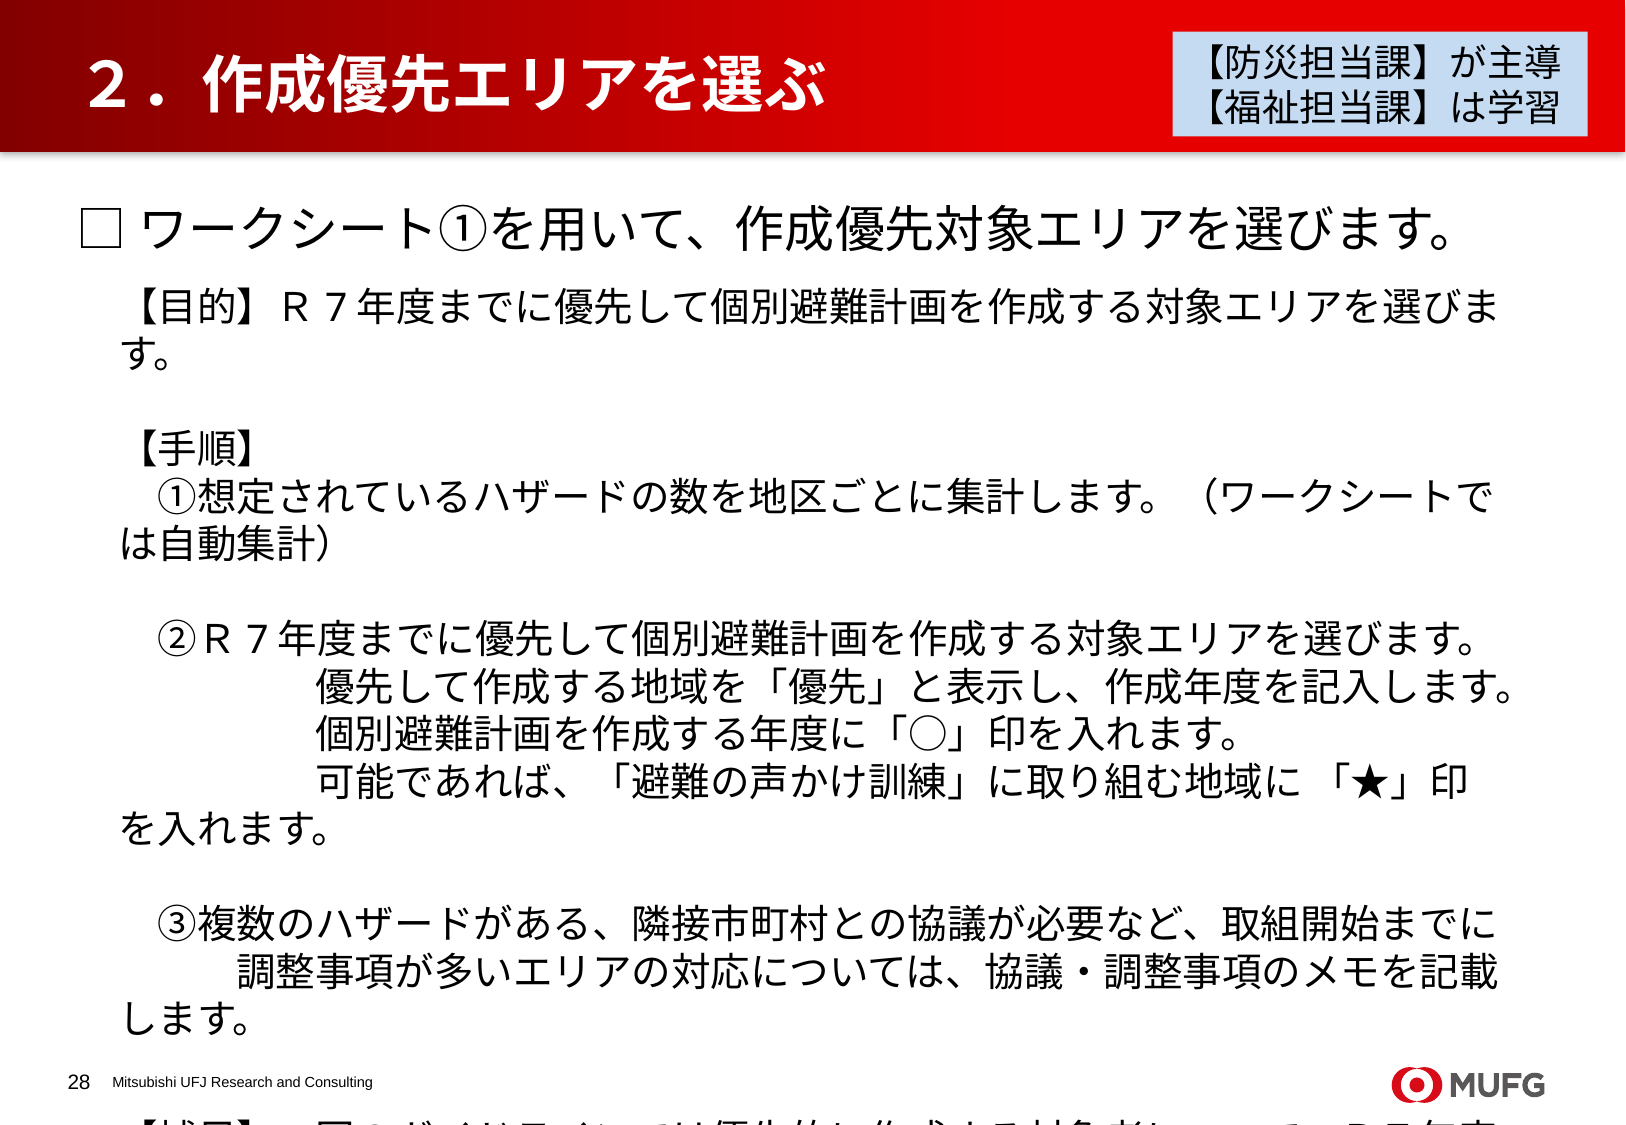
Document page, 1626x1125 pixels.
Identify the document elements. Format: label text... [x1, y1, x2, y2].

text_box 【防災担当課】が主導 【福祉担当課】は学習 [1172, 31, 1588, 137]
text_box 【目的】Ｒ7年度までに優先して個別避難計画を作成する対象エリアを選びます。 【手順】 ①想定されているハザードの数を地区ごとに集計します。（ワークシートでは自動集計） ②Ｒ7年度までに優先して個別避難計画を作成する対象エリアを選びます。 優先して作成する地域を「優先」と表示し、作成年度を記入します。 個別避難計画を作成する年度に「○」印を入れます。 可能であれば、「避難の声かけ訓練」に取り組む地域に 「★」印を入れます。 ③複数のハザードがある、隣接市町村との協議が必要など、取組開始までに 調整事項が多いエリアの対応については、協議・調整事項のメモを記載します。 【補足】 国のガイドラインでは優先的に作成する対象者について、Ｒ７年度中の完成を 目指しています。 [103, 274, 1522, 1125]
title ２．作成優先エリアを選ぶ [67, 42, 1172, 120]
text_box □ワークシート①を用いて、作成優先対象エリアを選びます。 [67, 188, 1487, 350]
